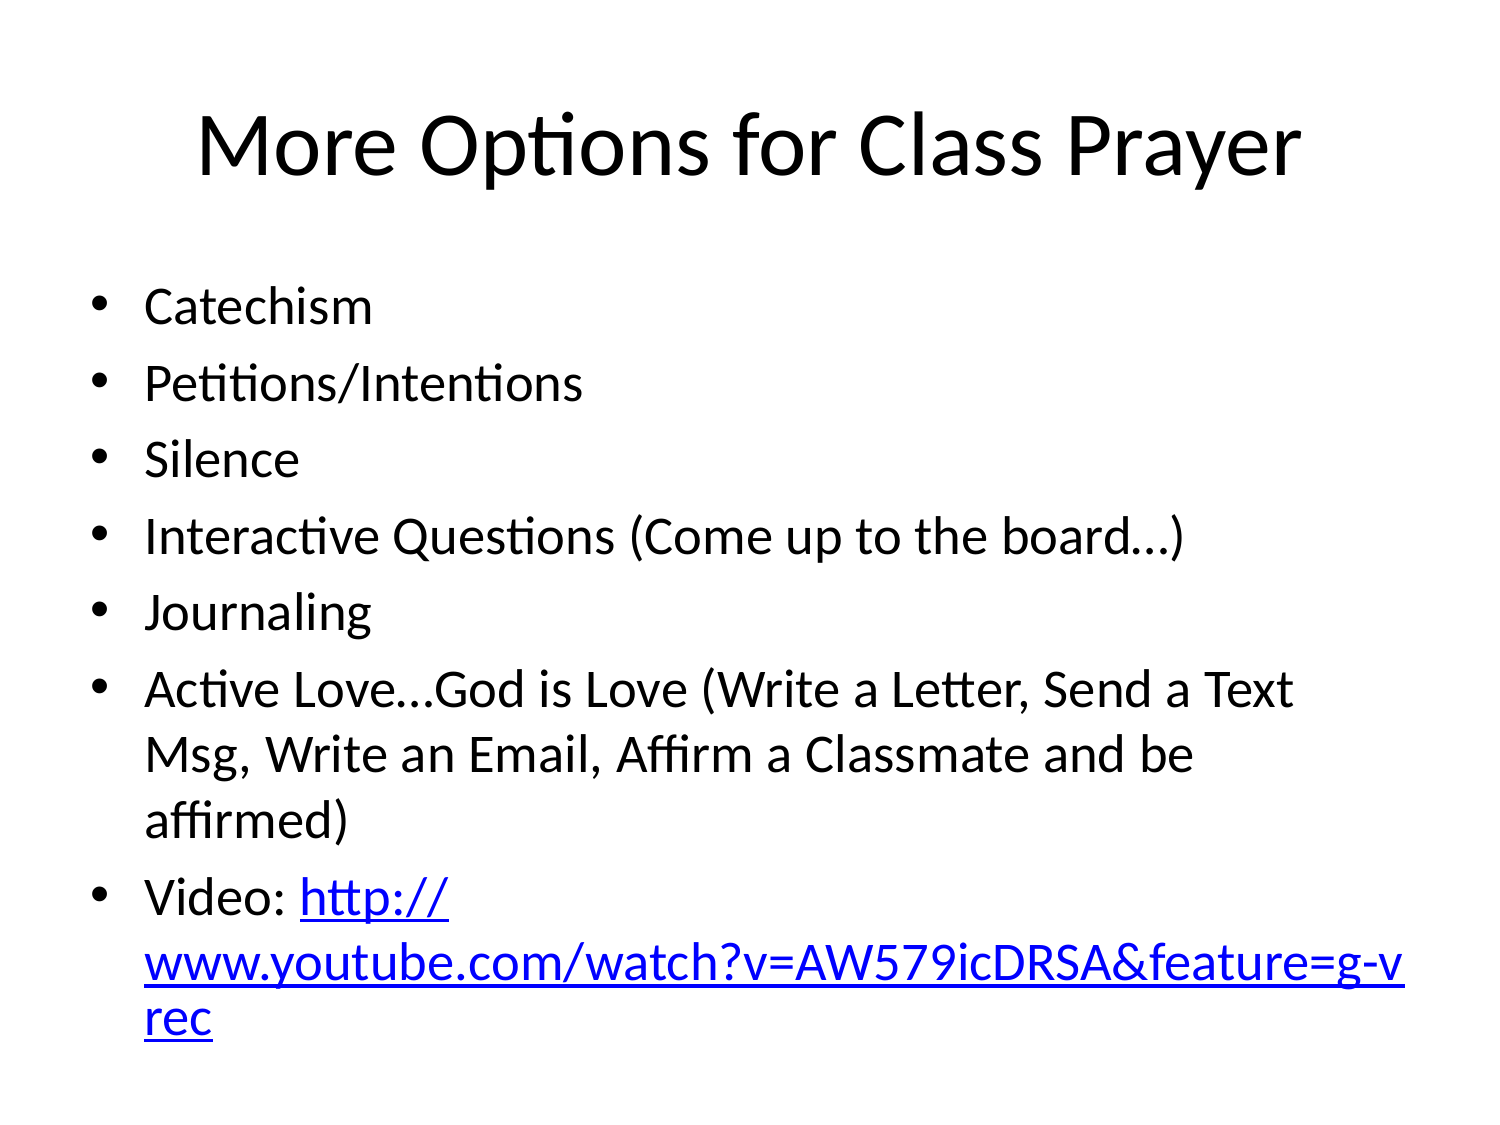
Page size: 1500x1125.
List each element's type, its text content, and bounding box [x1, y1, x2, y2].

list Catechism Petitions/Intentions Silence Interactive Questions (Come up to the board…) Journaling Active Love…God is Love (Write a Letter, Send a Text Msg, Write an Email, Affirm a Classmate and be affirmed) Video: http://www.youtube.com/watch?v=AW579icDRSA&feature=g-vrec [75, 262, 1425, 1005]
title More Options for Class Prayer [75, 45, 1425, 233]
